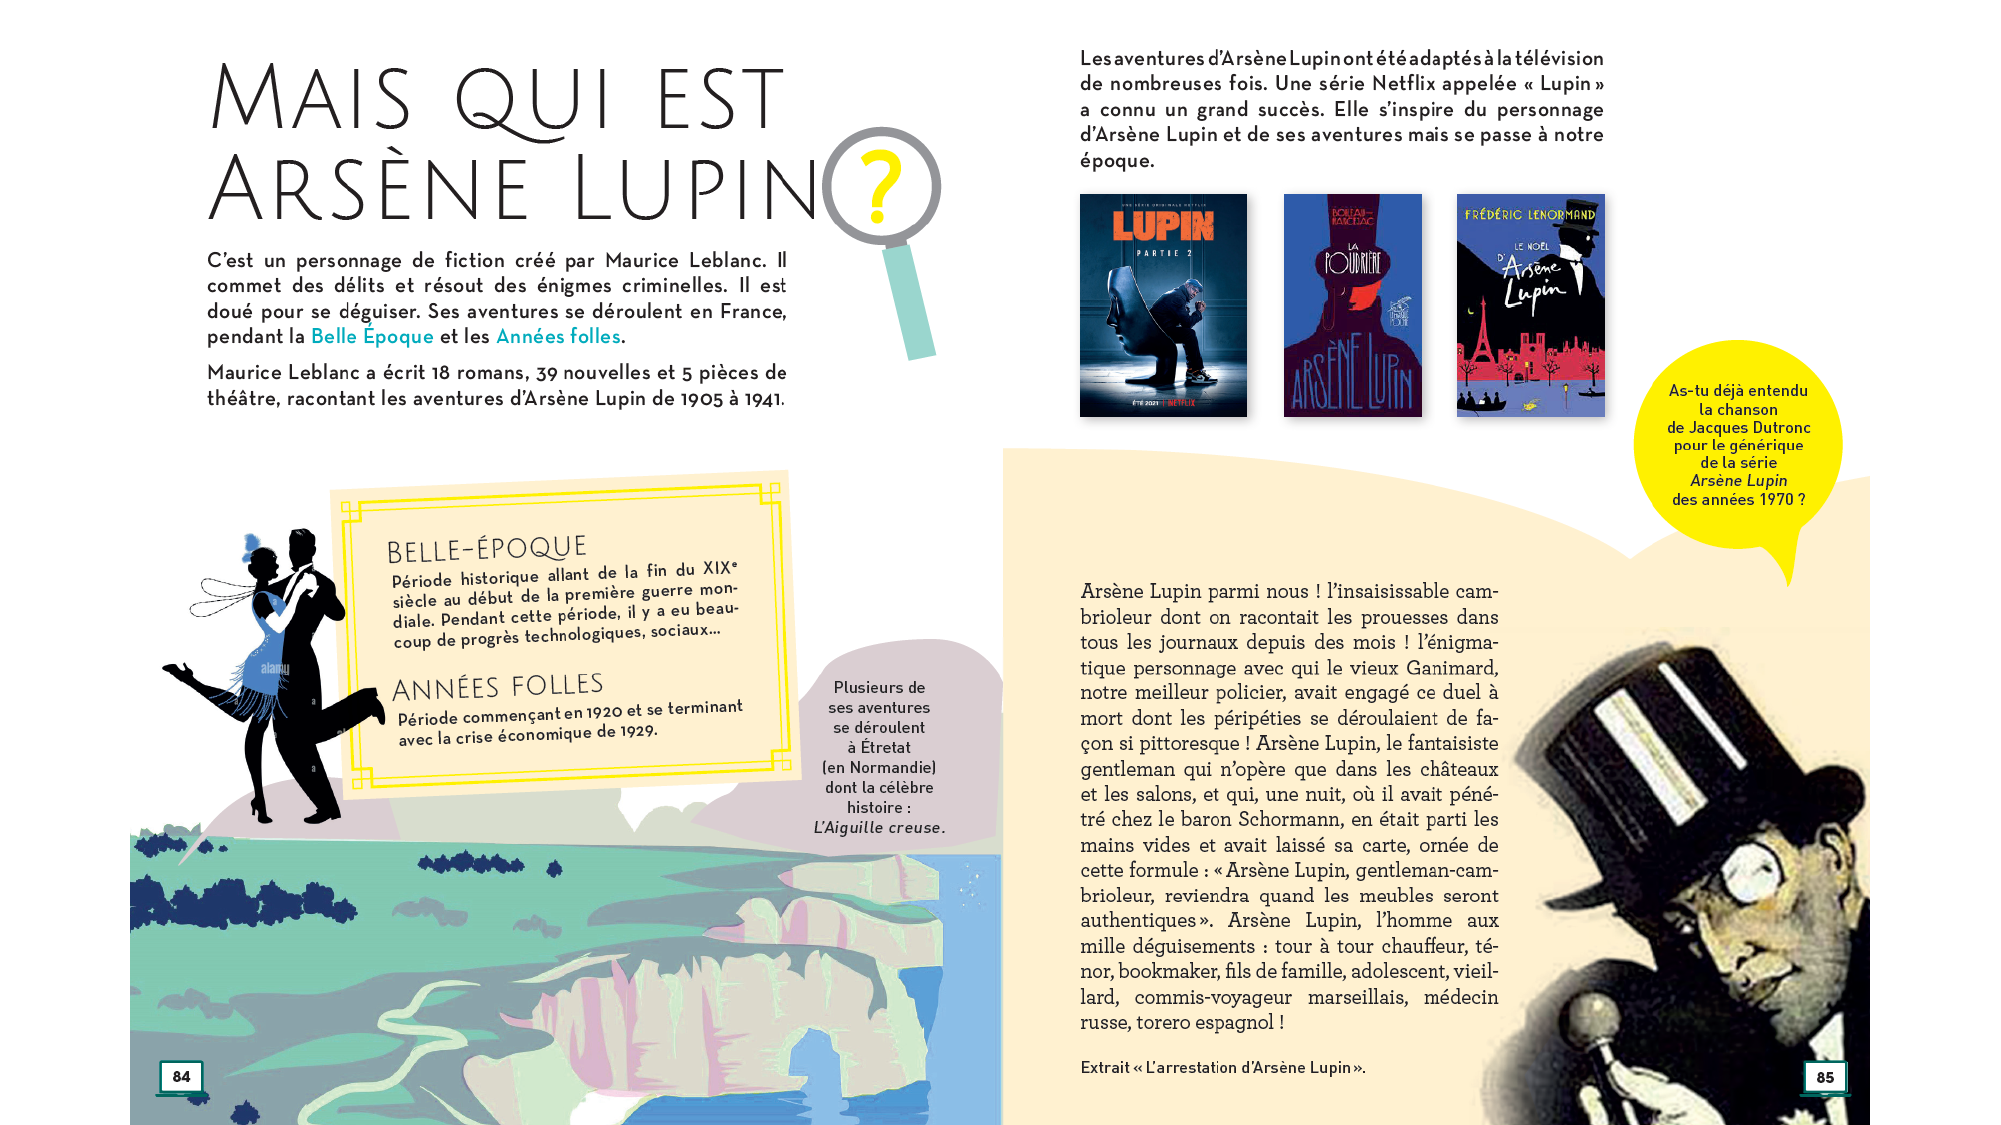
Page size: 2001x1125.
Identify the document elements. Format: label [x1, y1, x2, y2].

picture [130, 0, 1870, 1125]
